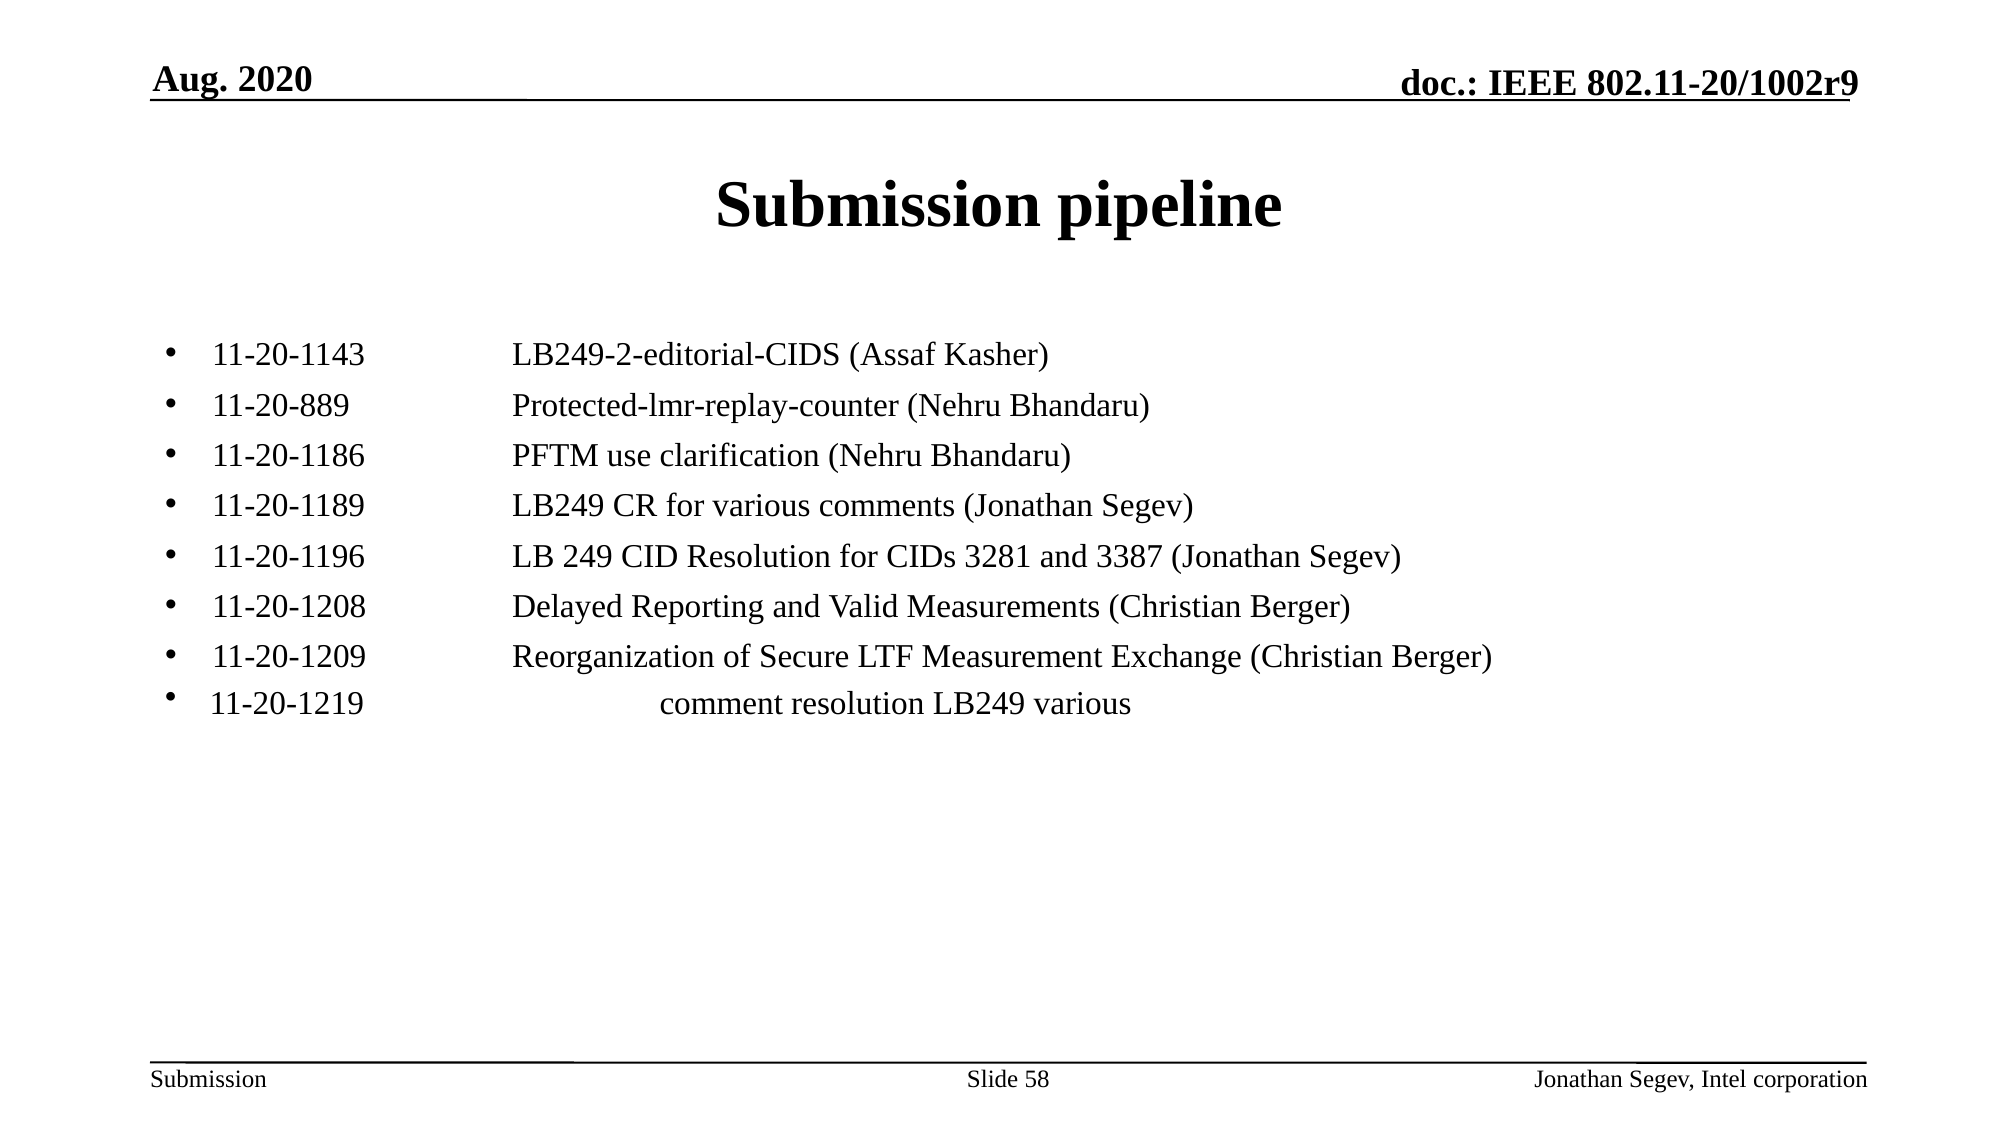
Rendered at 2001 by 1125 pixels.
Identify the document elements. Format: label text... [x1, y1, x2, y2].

title Submission pipeline [149, 112, 1850, 288]
footer Jonathan Segev, Intel corporation [1171, 1061, 1869, 1093]
slide_number Slide 58 [950, 1061, 1067, 1123]
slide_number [152, 54, 563, 100]
list 11-20-1143 LB249-2-editorial-CIDS (Assaf Kasher) 11-20-889 Protected-lmr-replay-counter (Nehru Bhandaru) 11-20-1186 PFTM use clarification (Nehru Bhandaru) 11-20-1189 LB249 CR for various comments (Jonathan Segev) 11-20-1196 LB 249 CID Resolution for CIDs 3281 and 3387 (Jonathan Segev) 11-20-1208 Delayed Reporting and Valid Measurements (Christian Berger) 11-20-1209 Reorganization of Secure LTF Measurement Exchange (Christian Berger) 11-20-1219 comment resolution LB249 various [149, 324, 1850, 1000]
